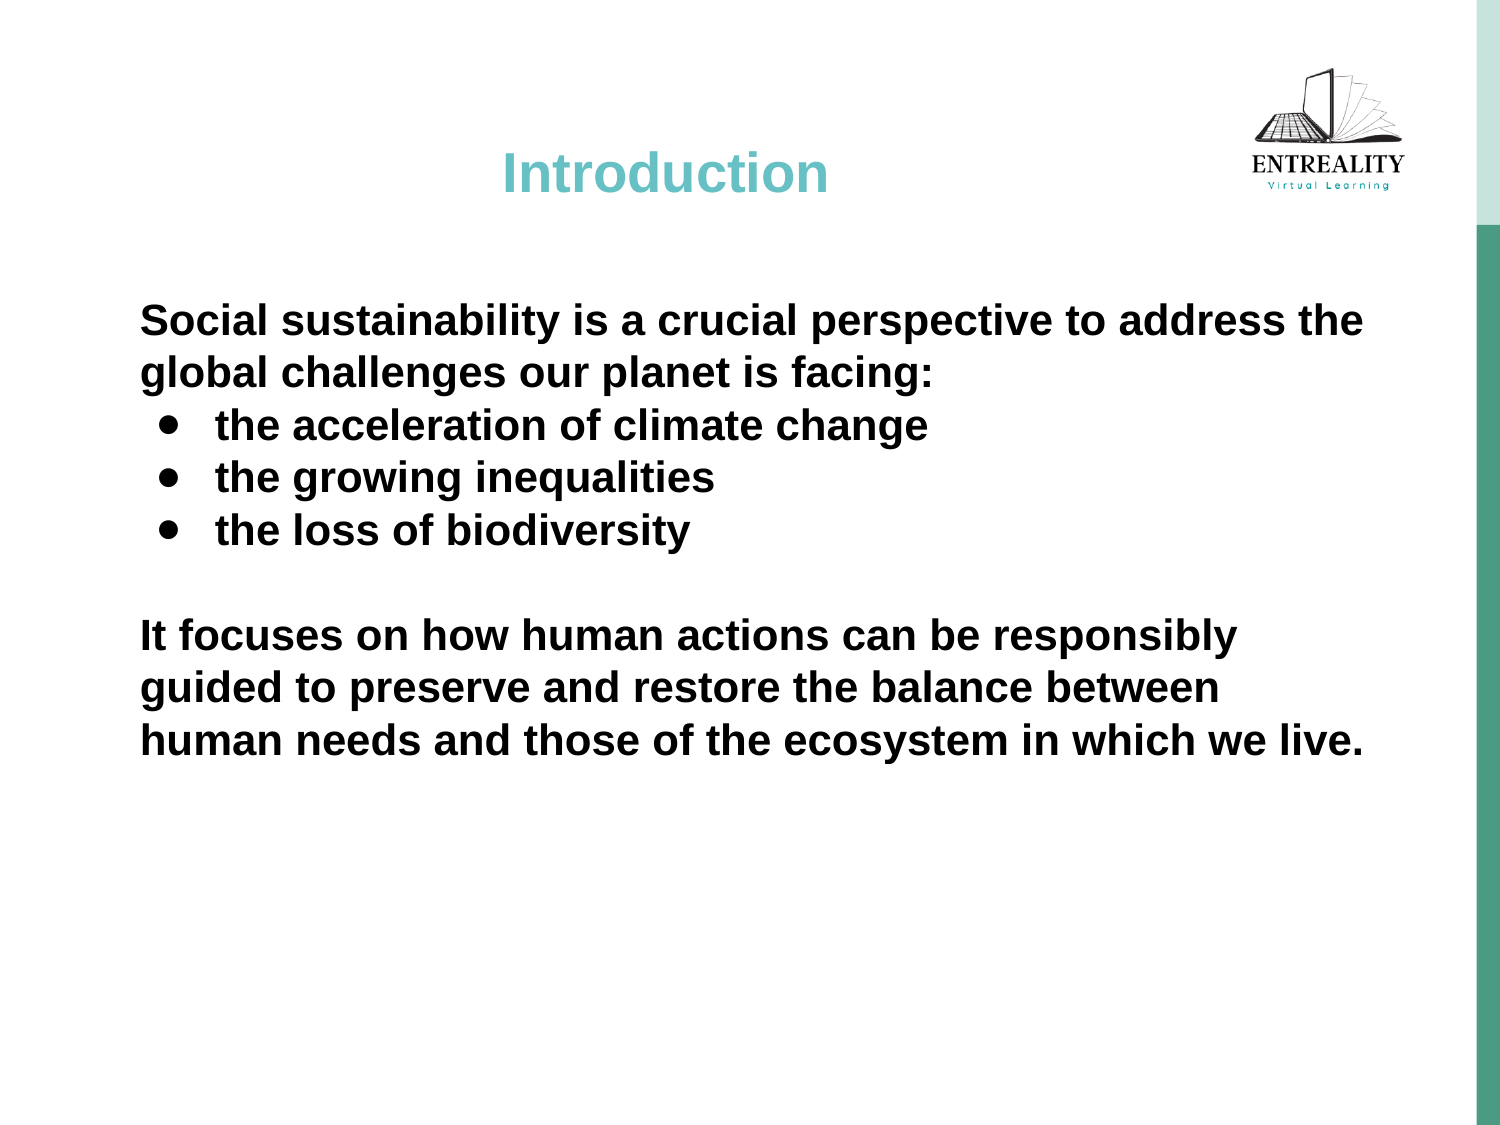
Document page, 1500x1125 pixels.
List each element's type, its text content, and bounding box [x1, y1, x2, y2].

picture [1198, 0, 1458, 259]
text_box Social sustainability is a crucial perspective to address the global challenges our planet is facing: the acceleration of climate change the growing inequalities the loss of biodiversity It focuses on how human actions can be responsibly guided to preserve and restore the balance between human needs and those of the ecosystem in which we live. [124, 276, 1391, 1062]
text_box Introduction [233, 102, 1121, 218]
